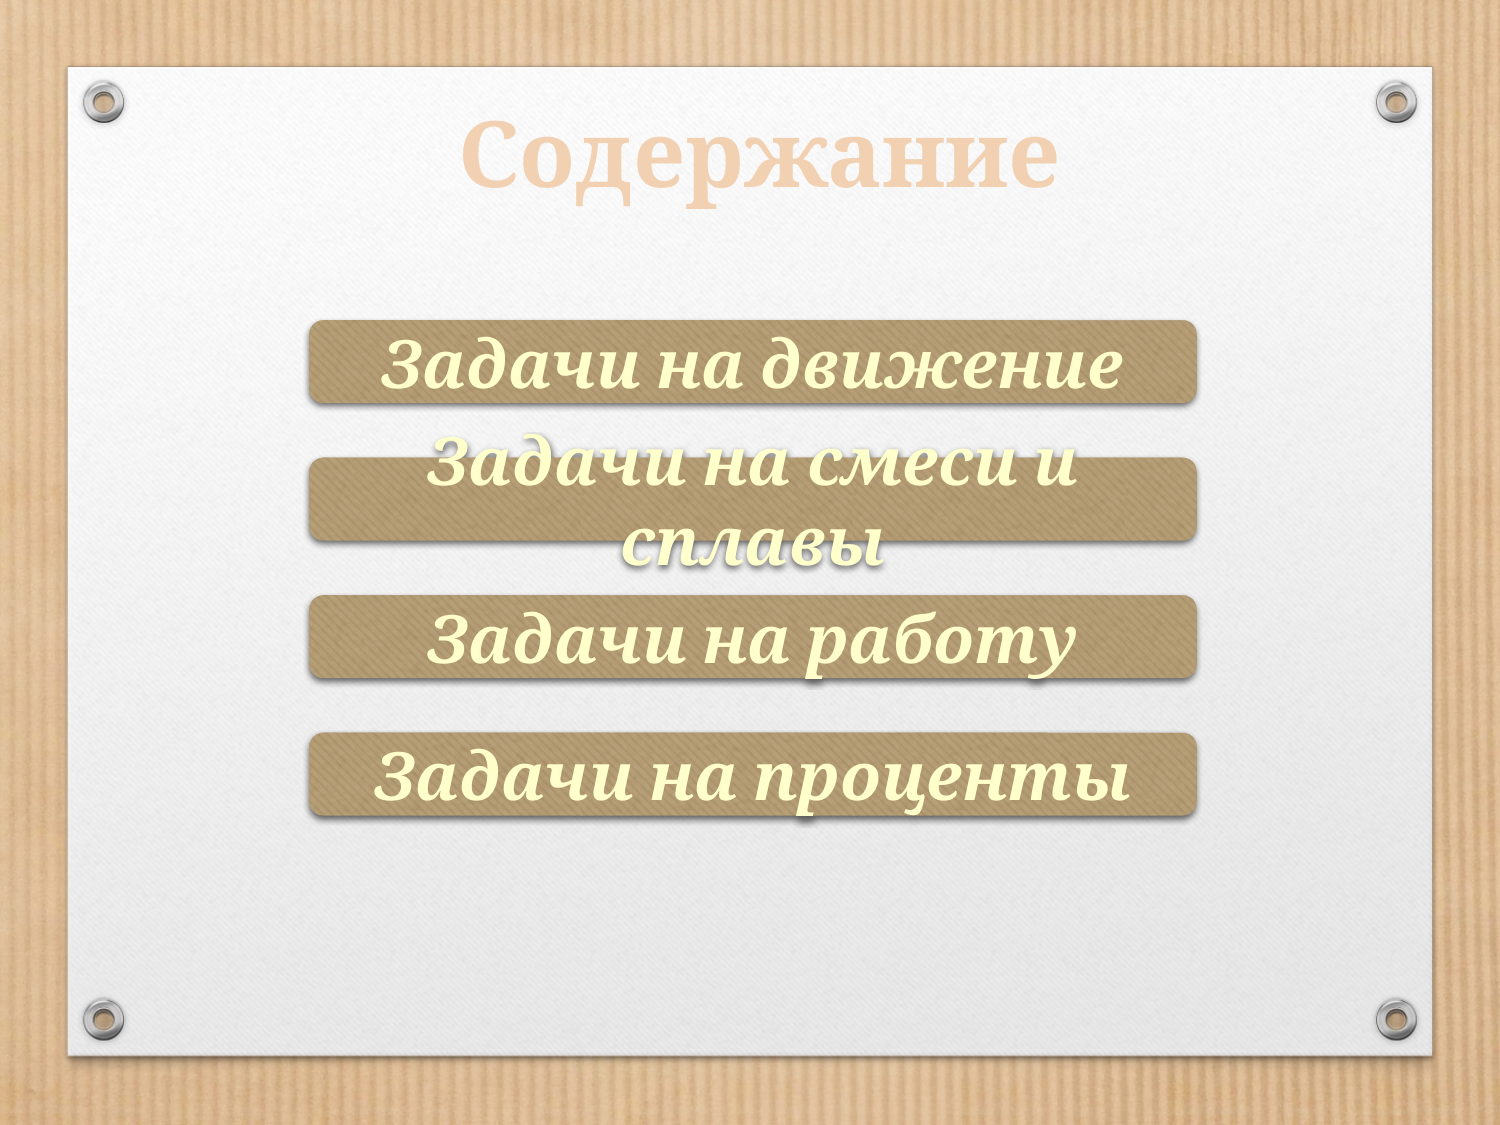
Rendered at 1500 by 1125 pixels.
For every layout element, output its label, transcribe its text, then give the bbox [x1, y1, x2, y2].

picture [0, 0, 1500, 1125]
text_box Задачи на работу [309, 595, 1197, 679]
text_box Задачи на смеси и сплавы [309, 457, 1197, 541]
text_box Задачи на проценты [309, 732, 1197, 816]
text_box Задачи на движение [309, 320, 1197, 404]
text_box Содержание [443, 88, 1098, 214]
